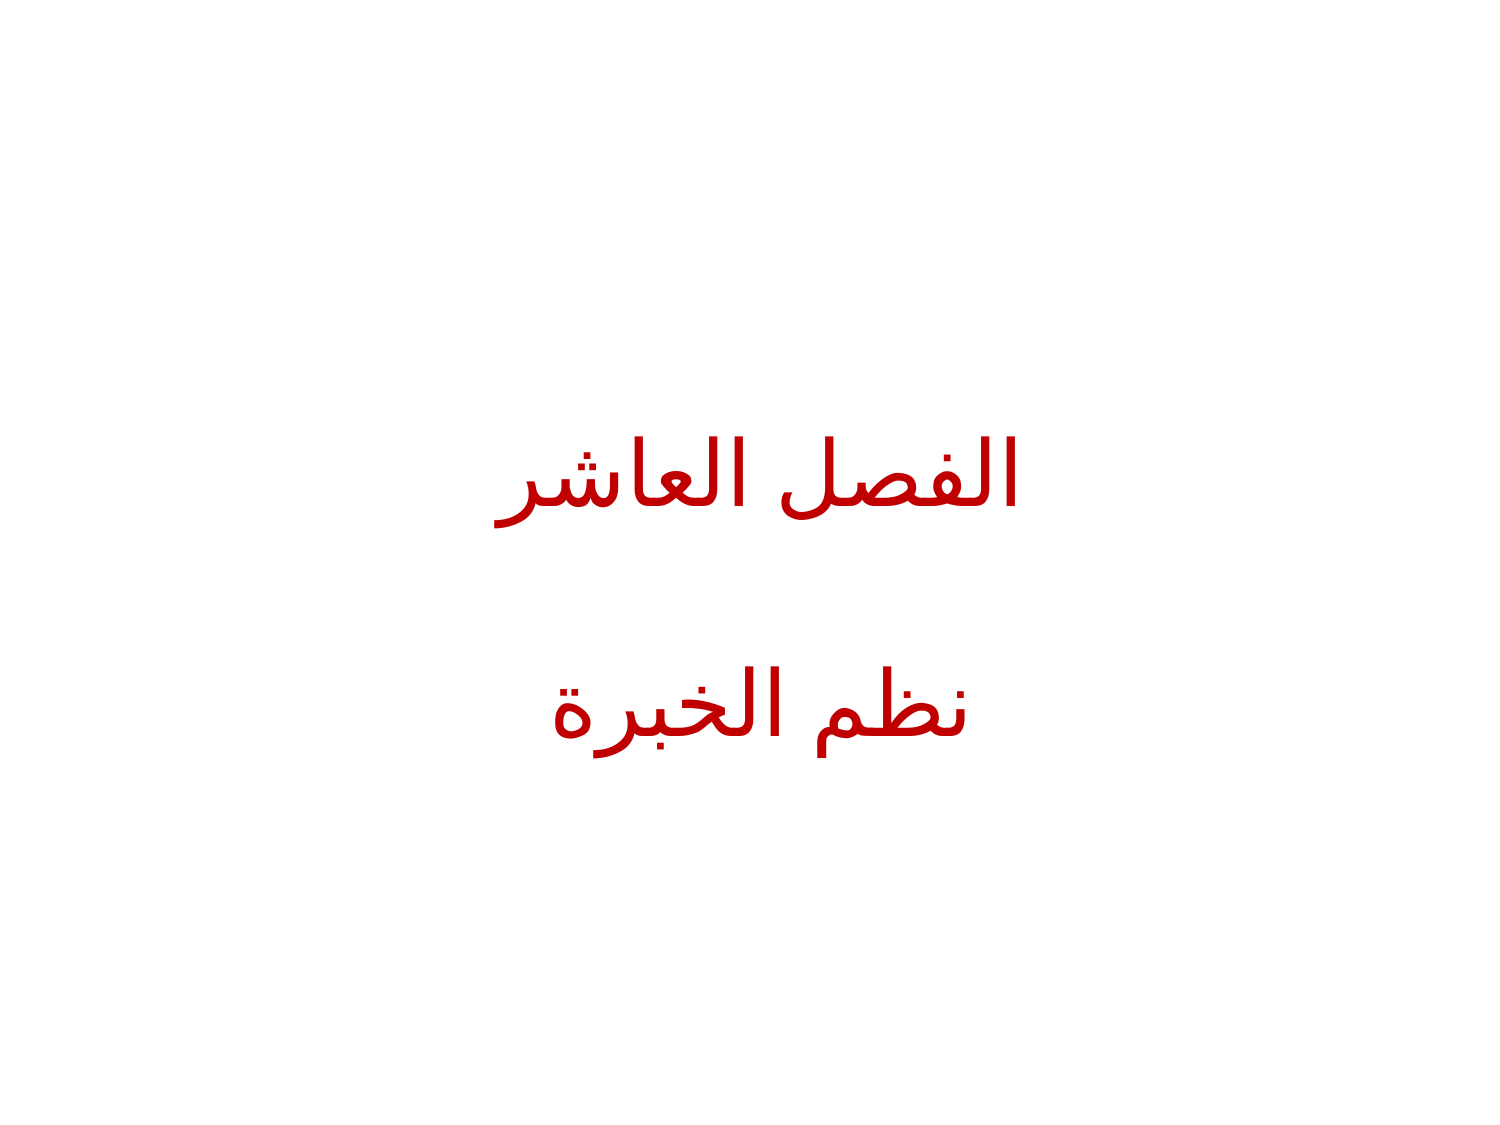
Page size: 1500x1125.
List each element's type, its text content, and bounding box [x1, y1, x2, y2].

title الفصل العاشر [112, 349, 1388, 591]
subtitle نظم الخبرة [225, 637, 1275, 925]
